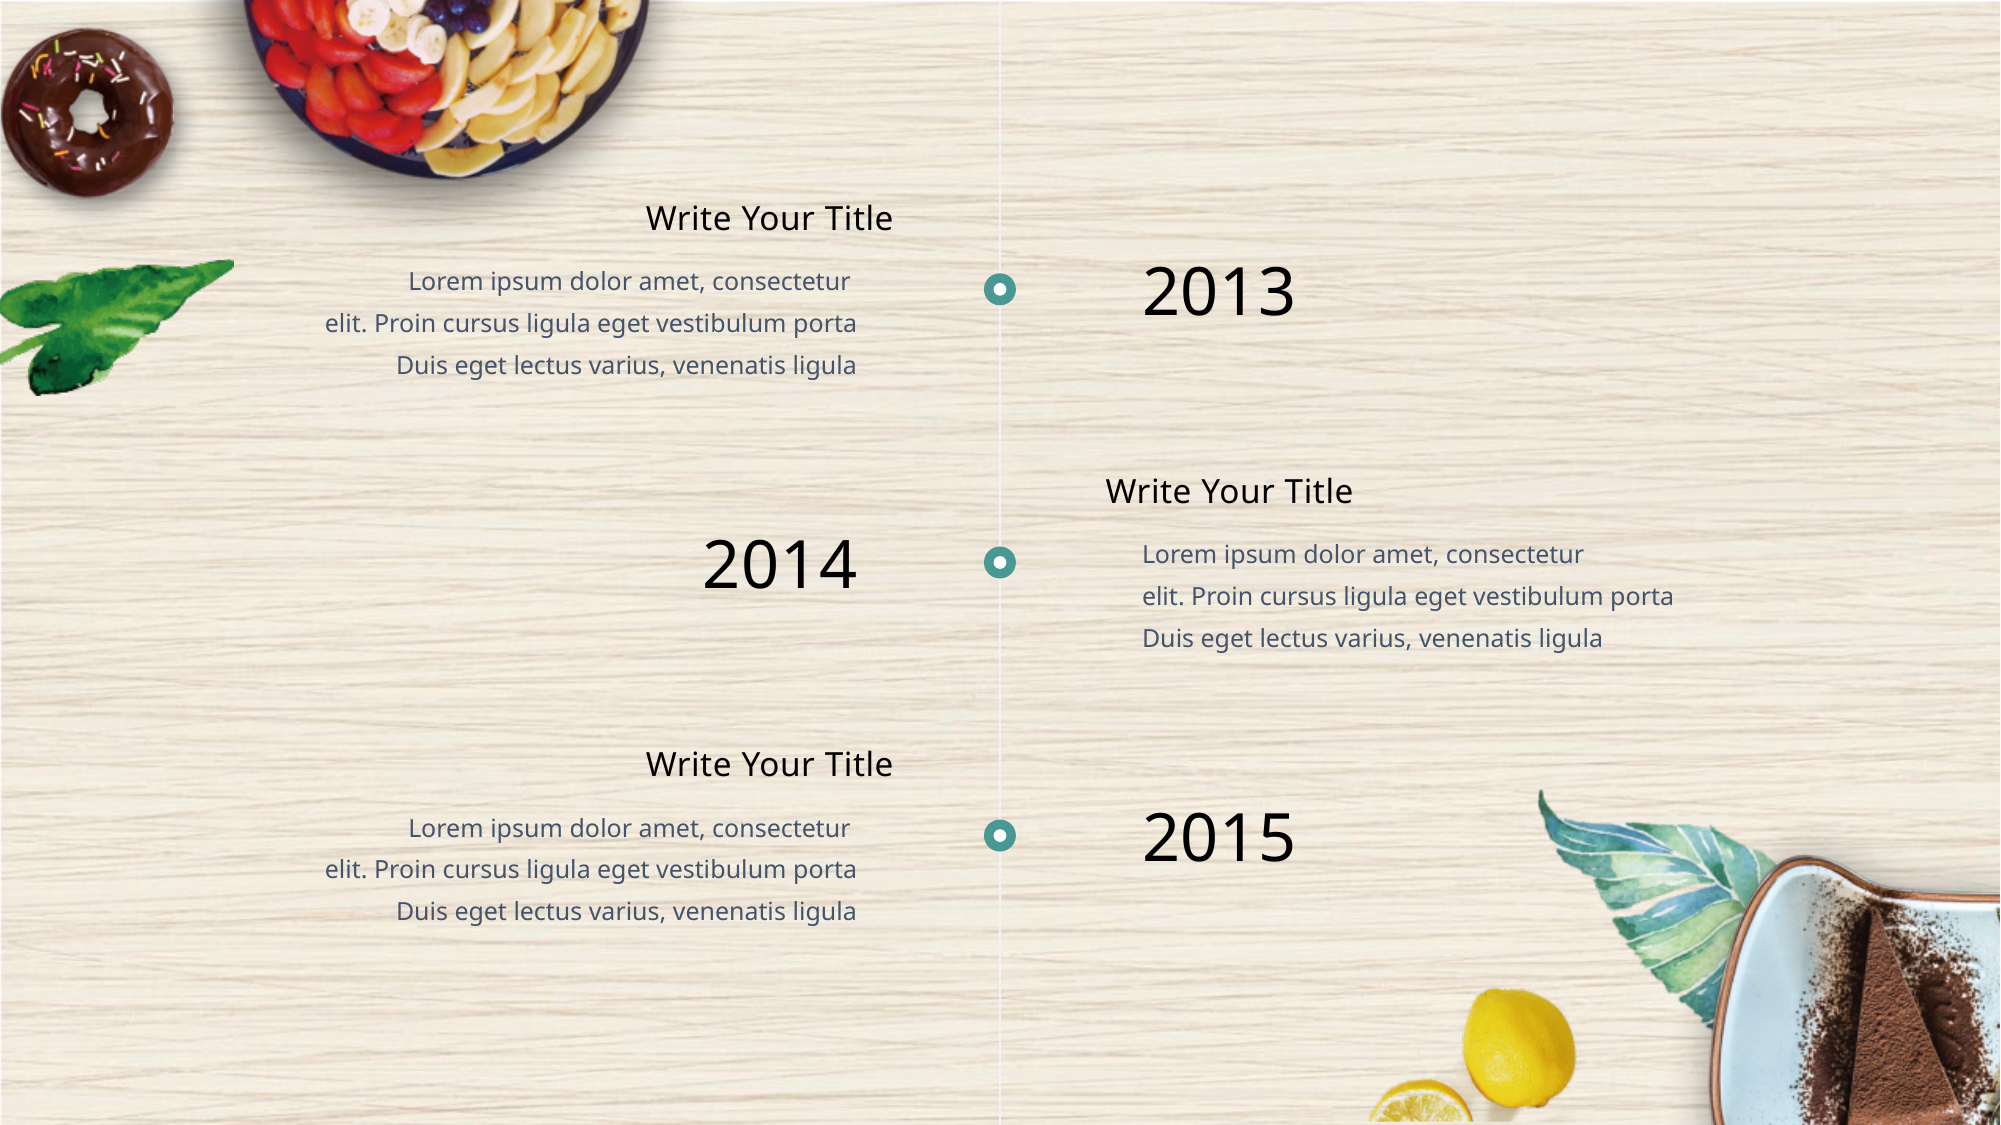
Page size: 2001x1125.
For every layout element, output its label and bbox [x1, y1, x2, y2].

text_box [0, 0, 2000, 1125]
